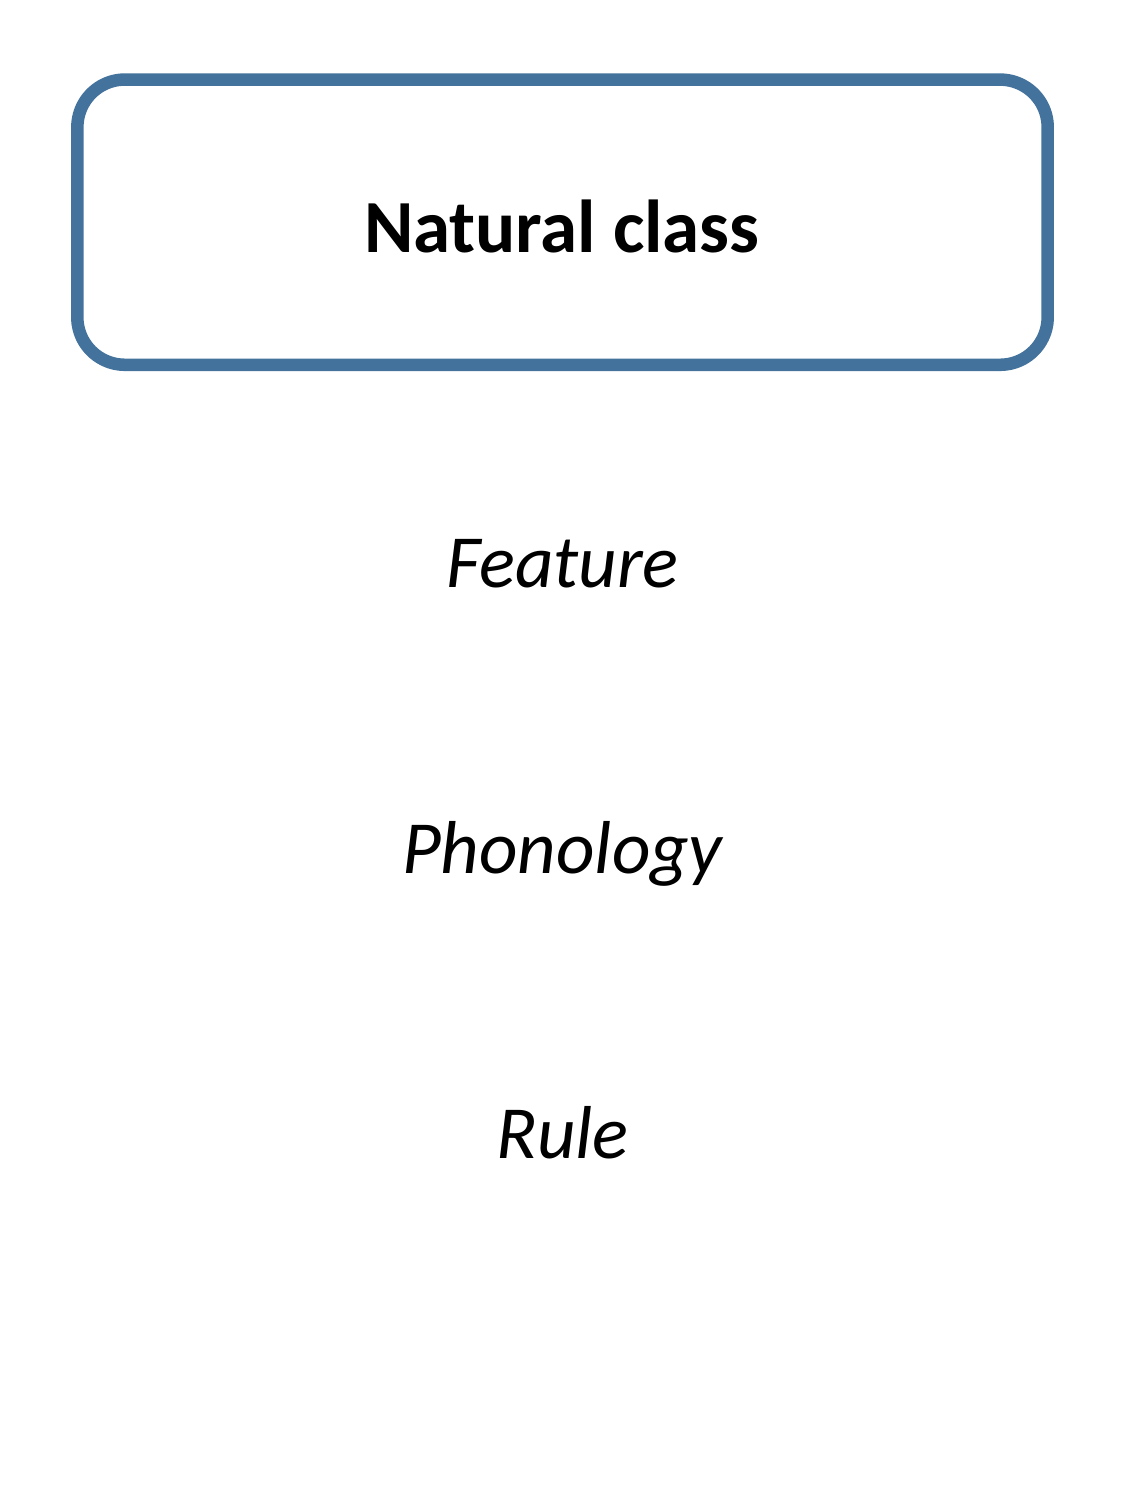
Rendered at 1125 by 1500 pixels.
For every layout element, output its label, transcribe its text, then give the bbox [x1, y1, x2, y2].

list Feature Phonology Rule [77, 399, 1048, 1352]
text_box Natural class [76, 78, 1049, 366]
